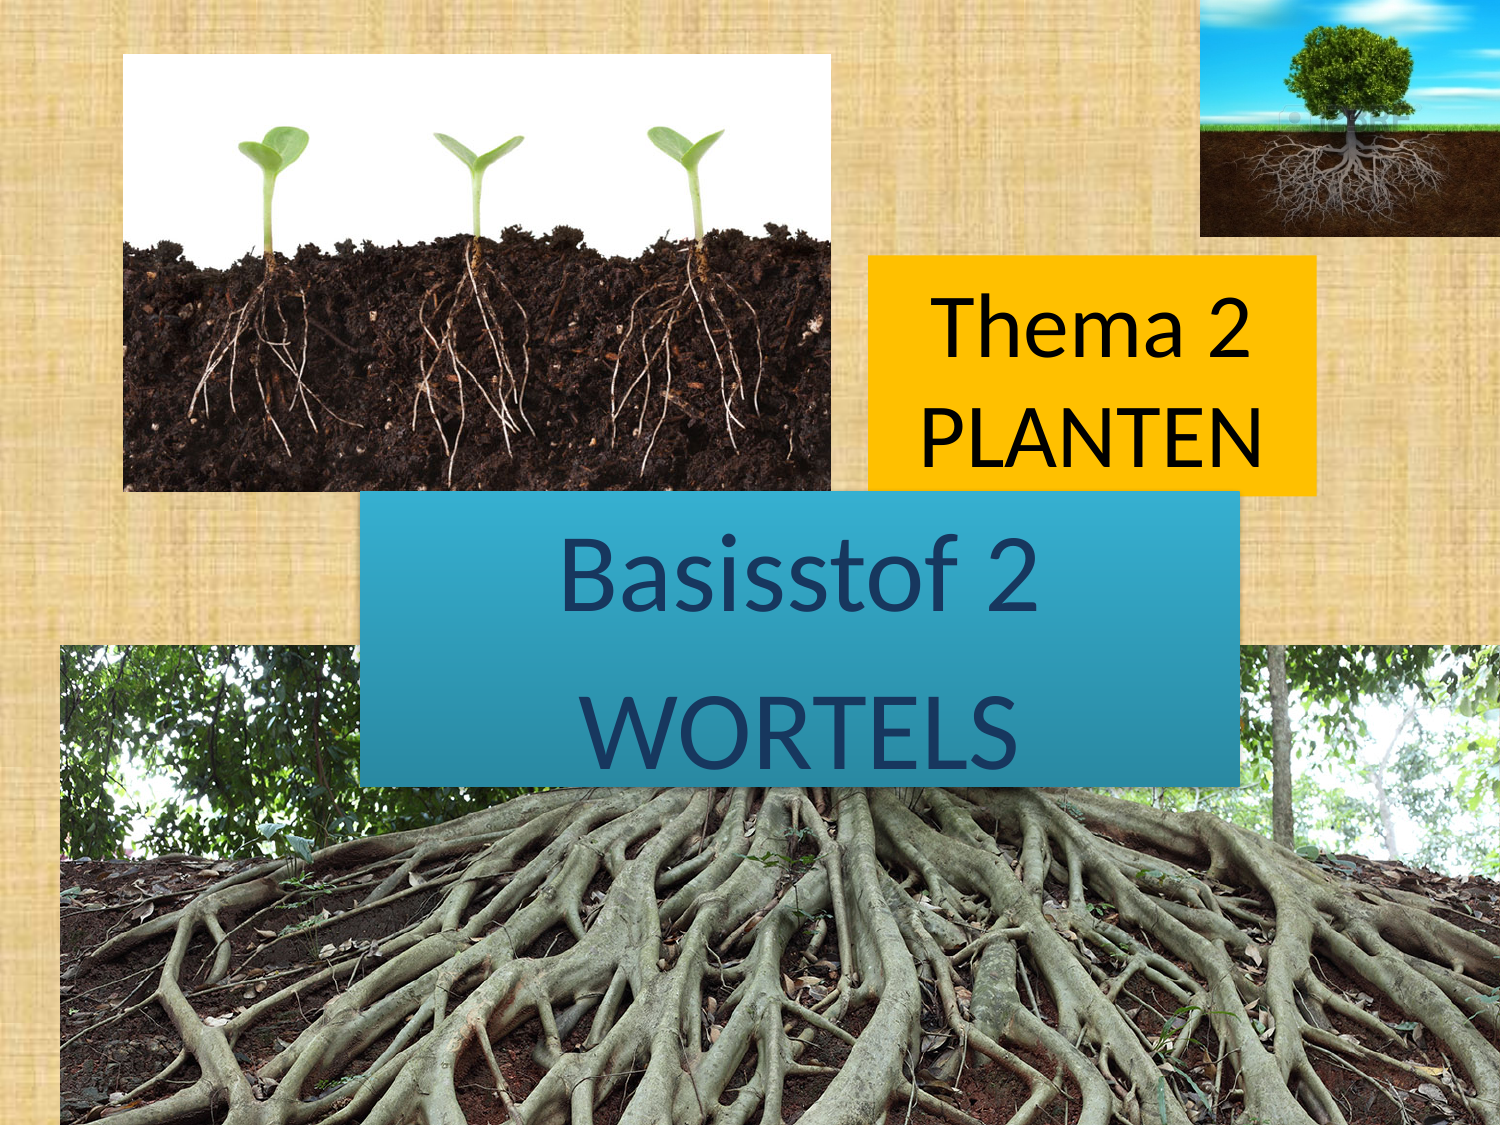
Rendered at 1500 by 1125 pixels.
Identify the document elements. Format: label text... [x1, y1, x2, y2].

title Thema 2 PLANTEN [868, 255, 1317, 497]
subtitle Basisstof 2 WORTELS [360, 491, 1240, 643]
picture [0, 0, 1500, 1125]
